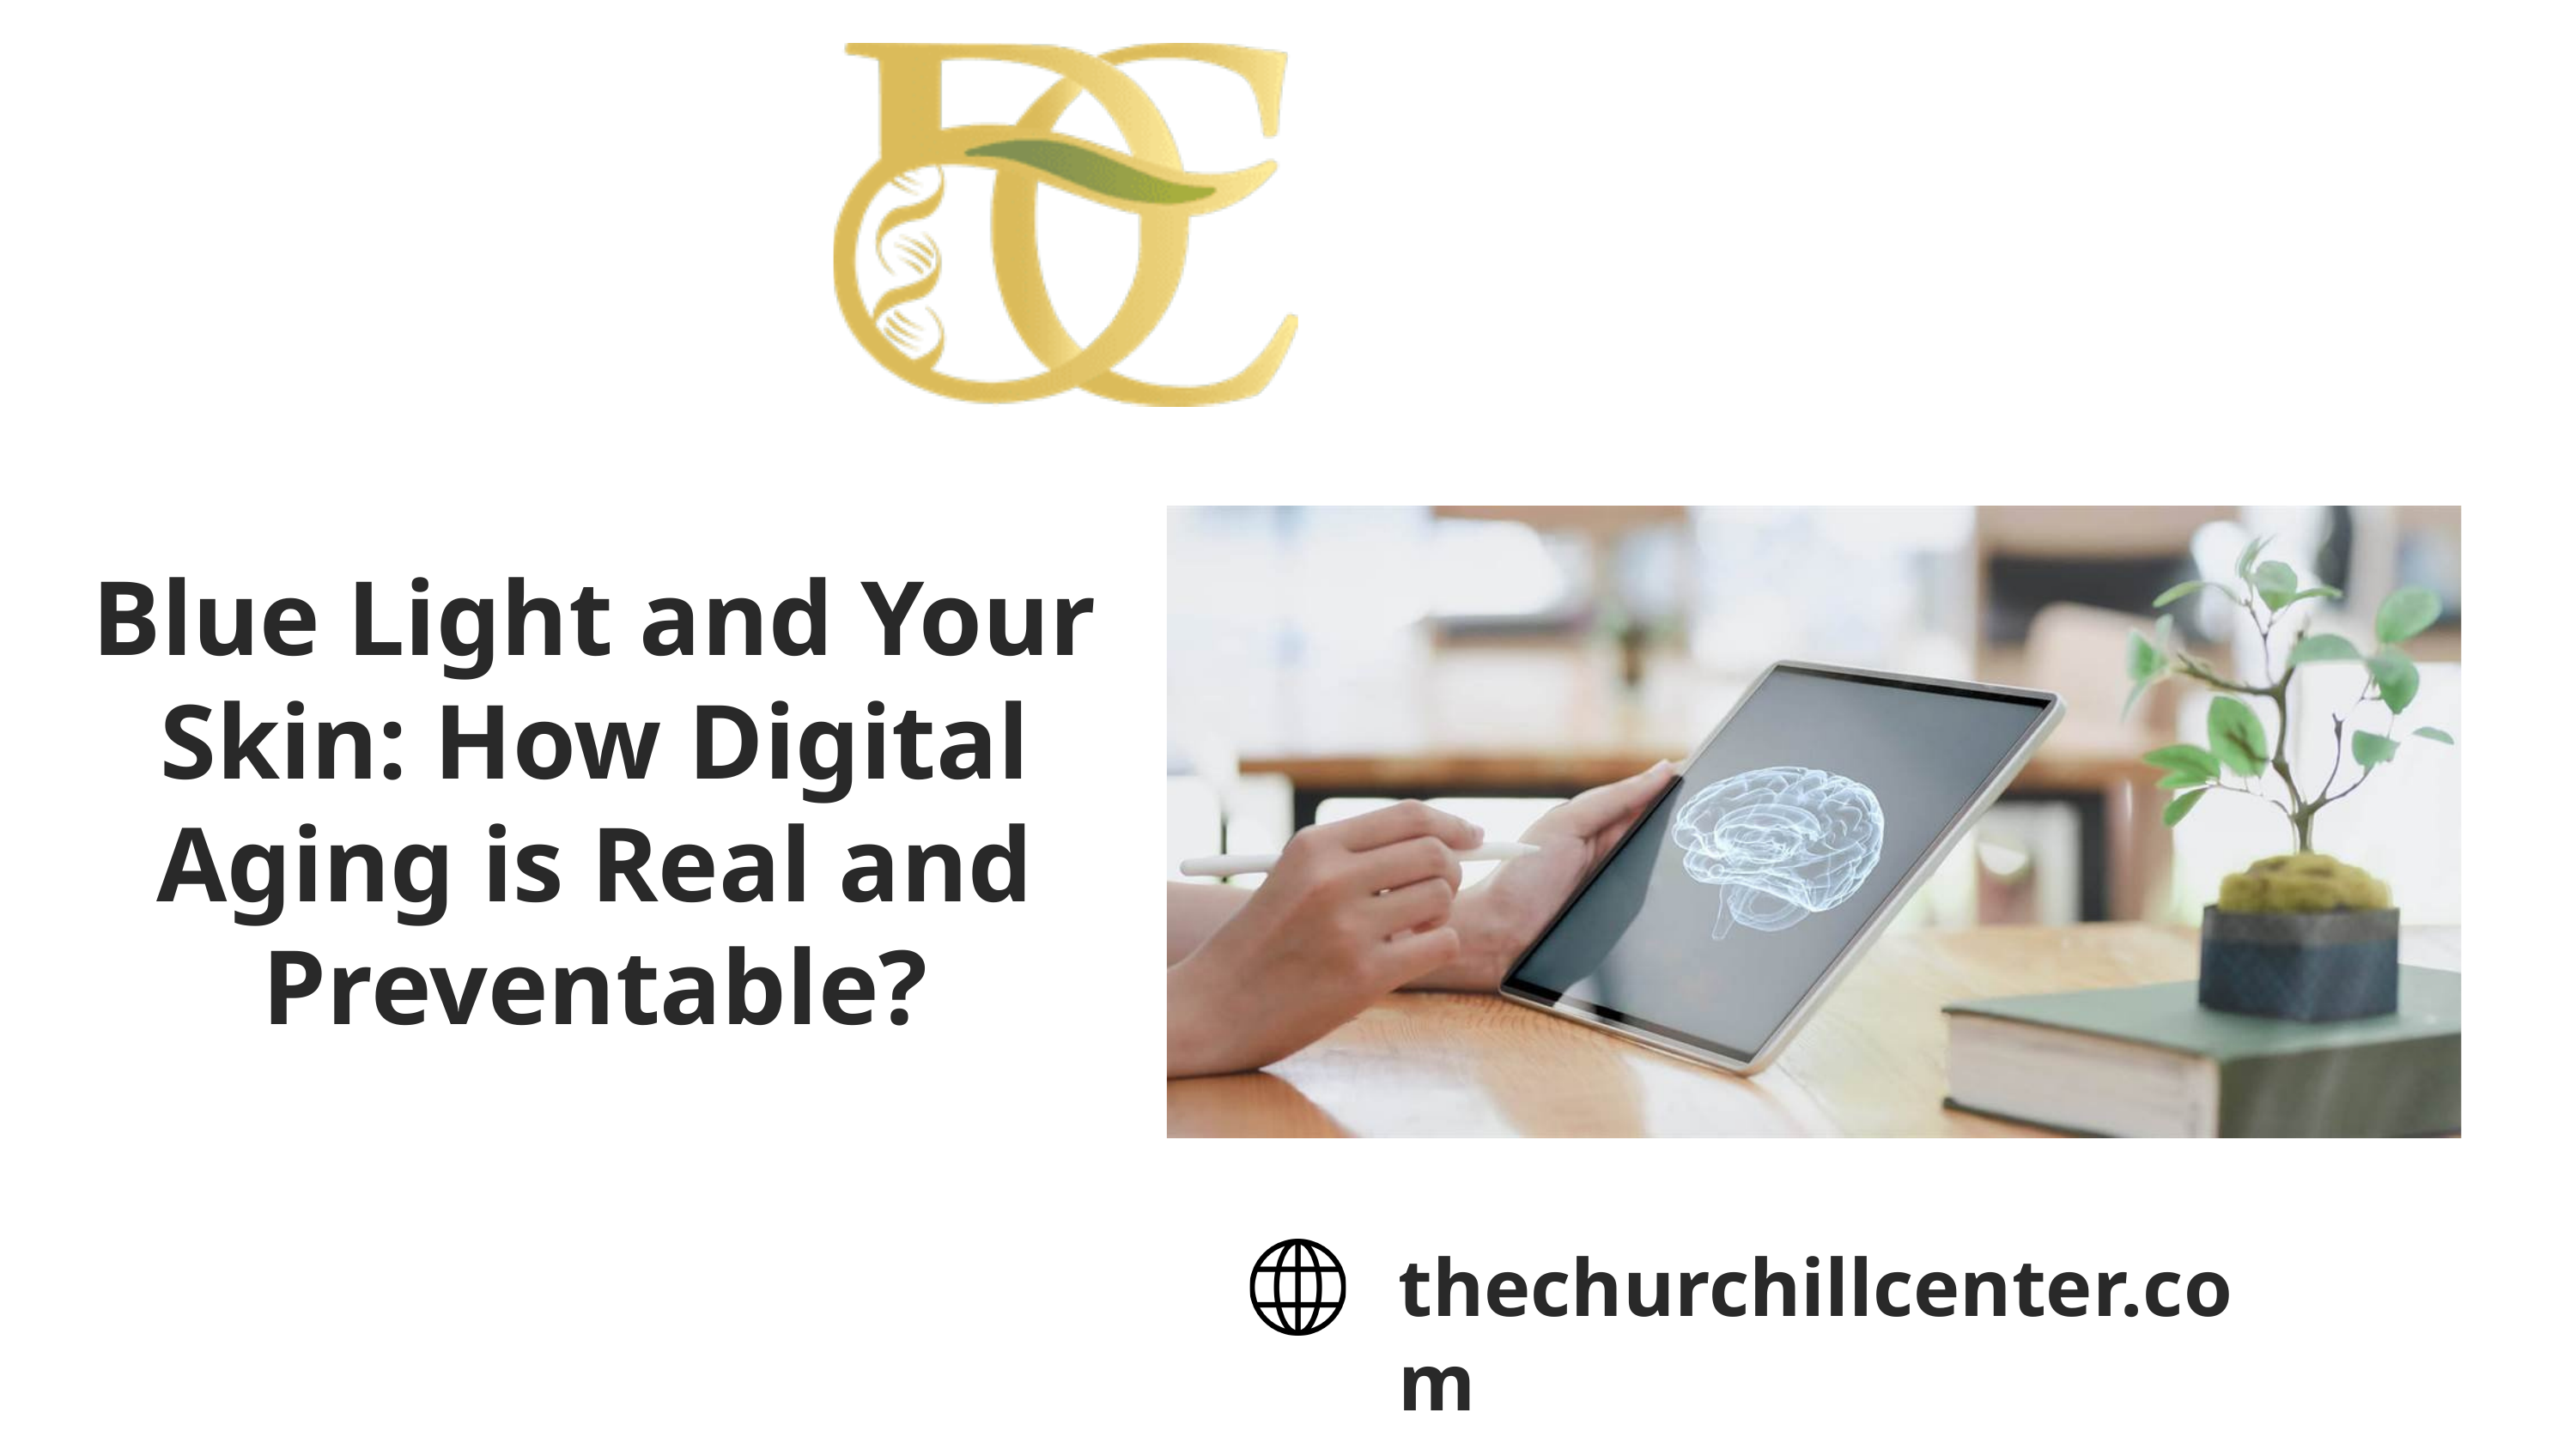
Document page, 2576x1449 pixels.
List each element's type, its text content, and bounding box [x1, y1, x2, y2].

text_box [833, 43, 1298, 407]
text_box [1166, 506, 2462, 1138]
text_box thechurchillcenter.com [1398, 1237, 2306, 1427]
text_box Blue Light and Your Skin: How Digital Aging is Real and Preventable? [57, 553, 1133, 1168]
text_box [1249, 1239, 1346, 1336]
